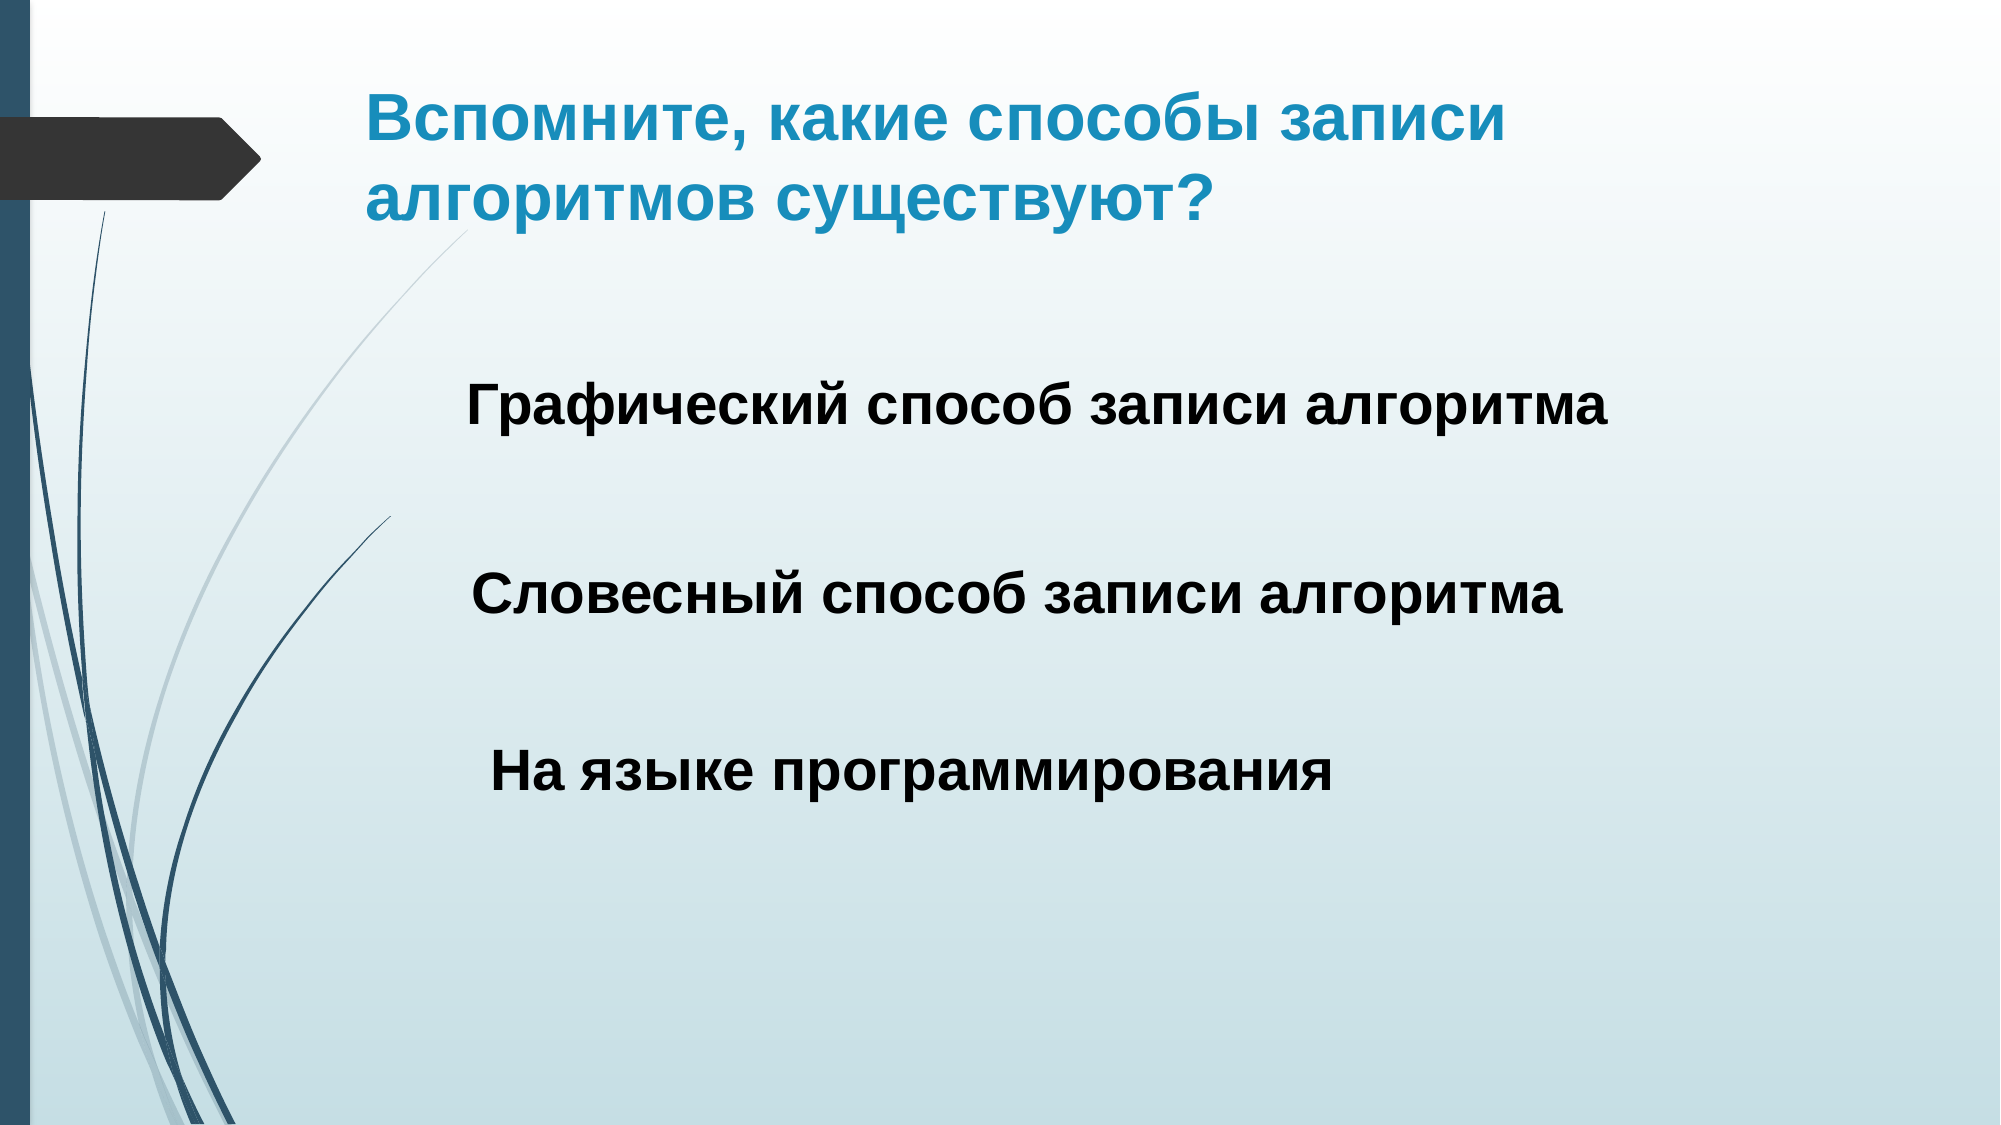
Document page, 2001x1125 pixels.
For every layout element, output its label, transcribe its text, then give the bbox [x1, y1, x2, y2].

text_box Графический способ записи алгоритма [451, 358, 1638, 445]
text_box Вспомните, какие способы записи алгоритмов существуют? [350, 66, 1650, 244]
text_box На языке программирования [475, 724, 1357, 811]
text_box Словесный способ записи алгоритма [456, 547, 1592, 634]
